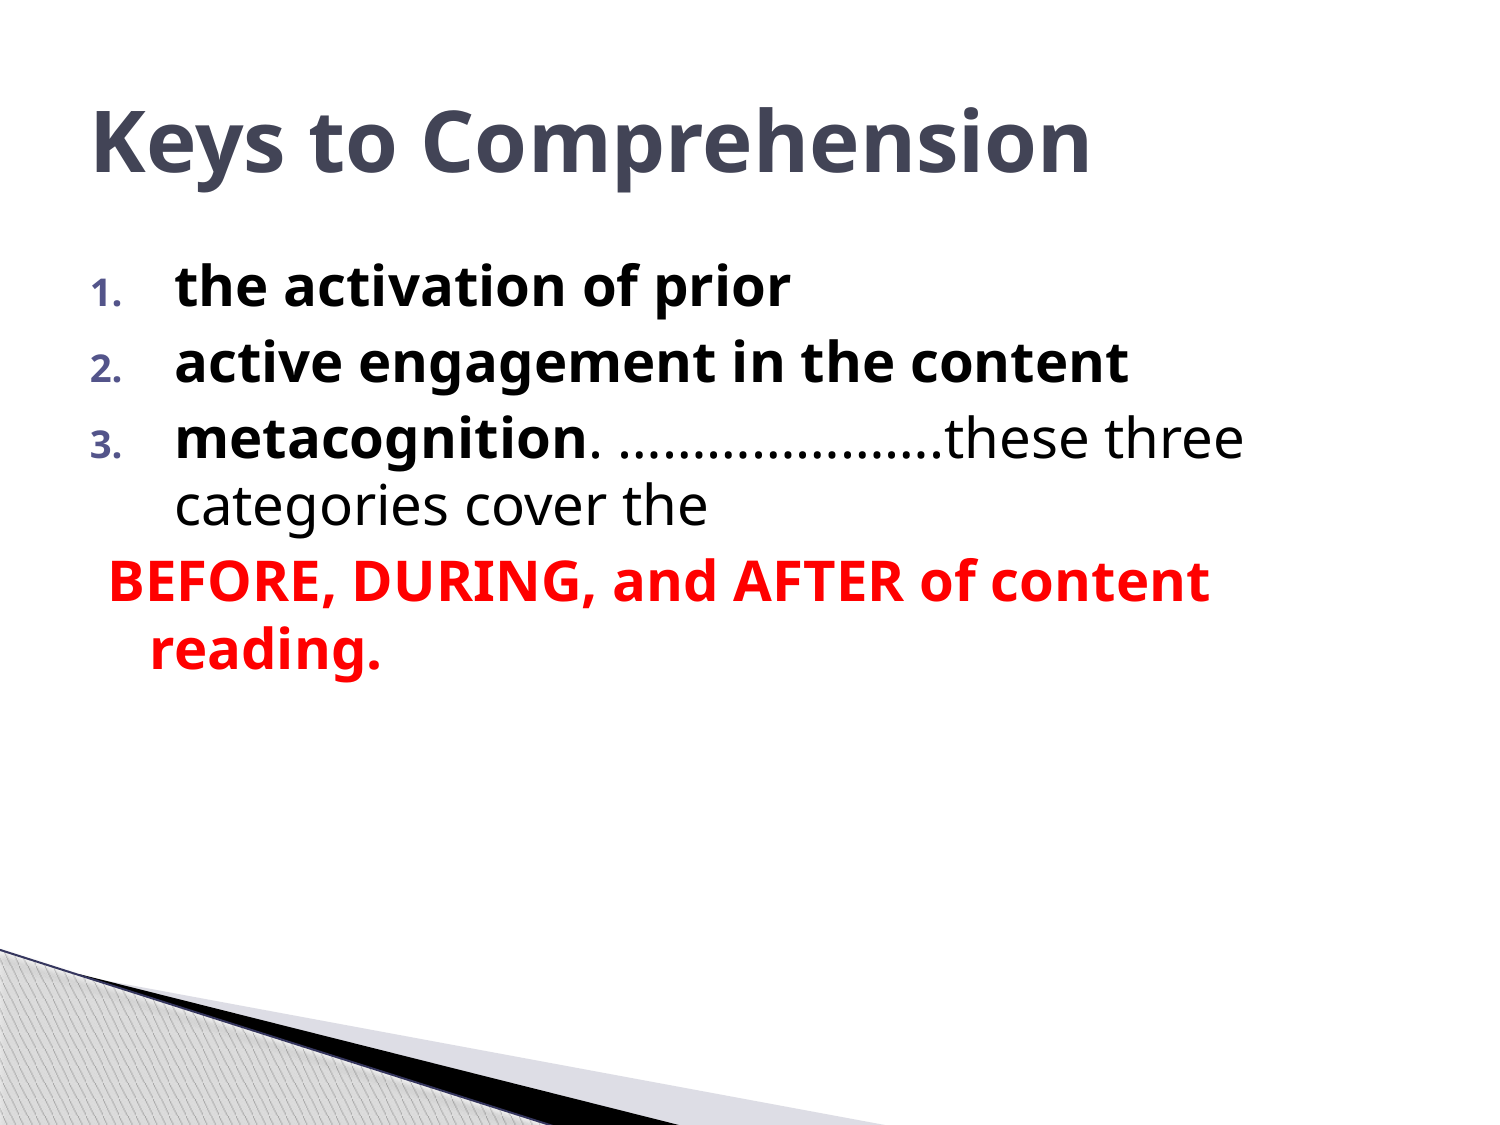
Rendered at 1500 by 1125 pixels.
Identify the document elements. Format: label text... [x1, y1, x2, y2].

list the activation of prior active engagement in the content metacognition. ………………….these three categories cover the BEFORE, DURING, and AFTER of content reading. [75, 243, 1425, 986]
title Keys to Comprehension [75, 45, 1425, 233]
